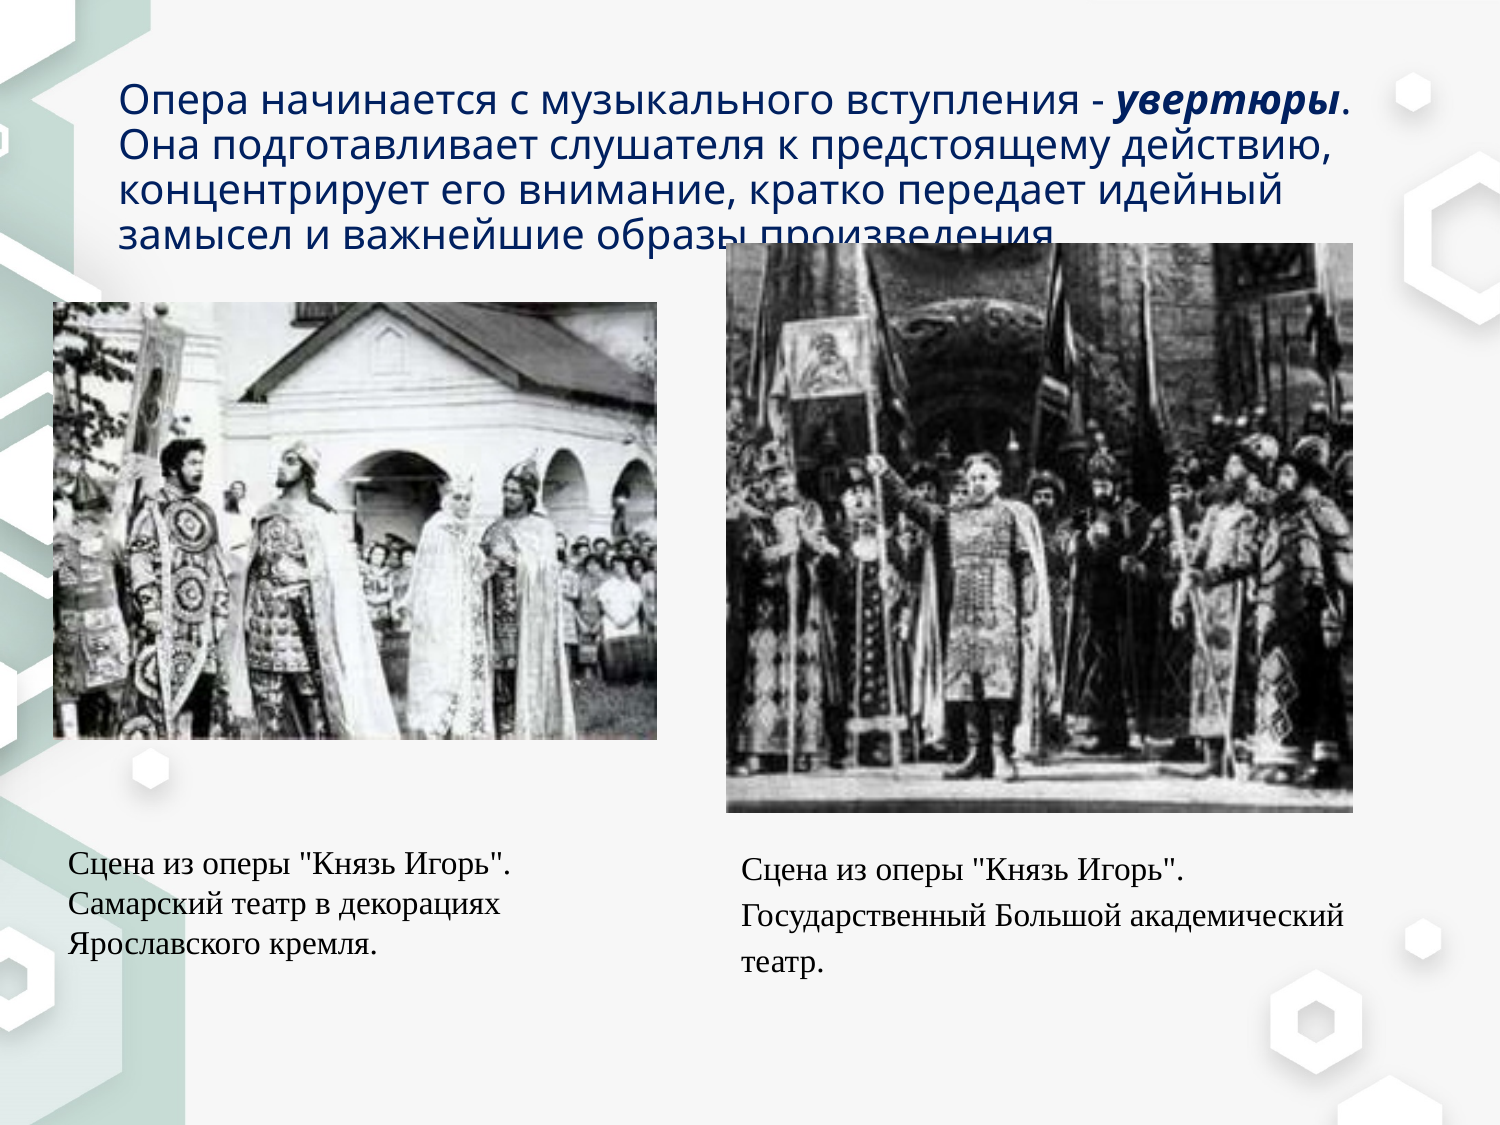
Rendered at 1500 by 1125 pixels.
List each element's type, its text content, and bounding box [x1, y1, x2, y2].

text_box Сцена из оперы "Князь Игорь". Самарский театр в декорациях Ярославского кремля. [53, 834, 680, 969]
text_box Сцена из оперы "Князь Игорь". Государственный Большой академический театр. [726, 834, 1447, 987]
picture [0, 0, 1500, 1125]
title Опера начинается с музыкального вступления - увертюры. Она подготавливает слушателя к предстоящему действию, концентрирует его внимание, кратко передает идейный замысел и важнейшие образы произведения. [103, 59, 1397, 278]
